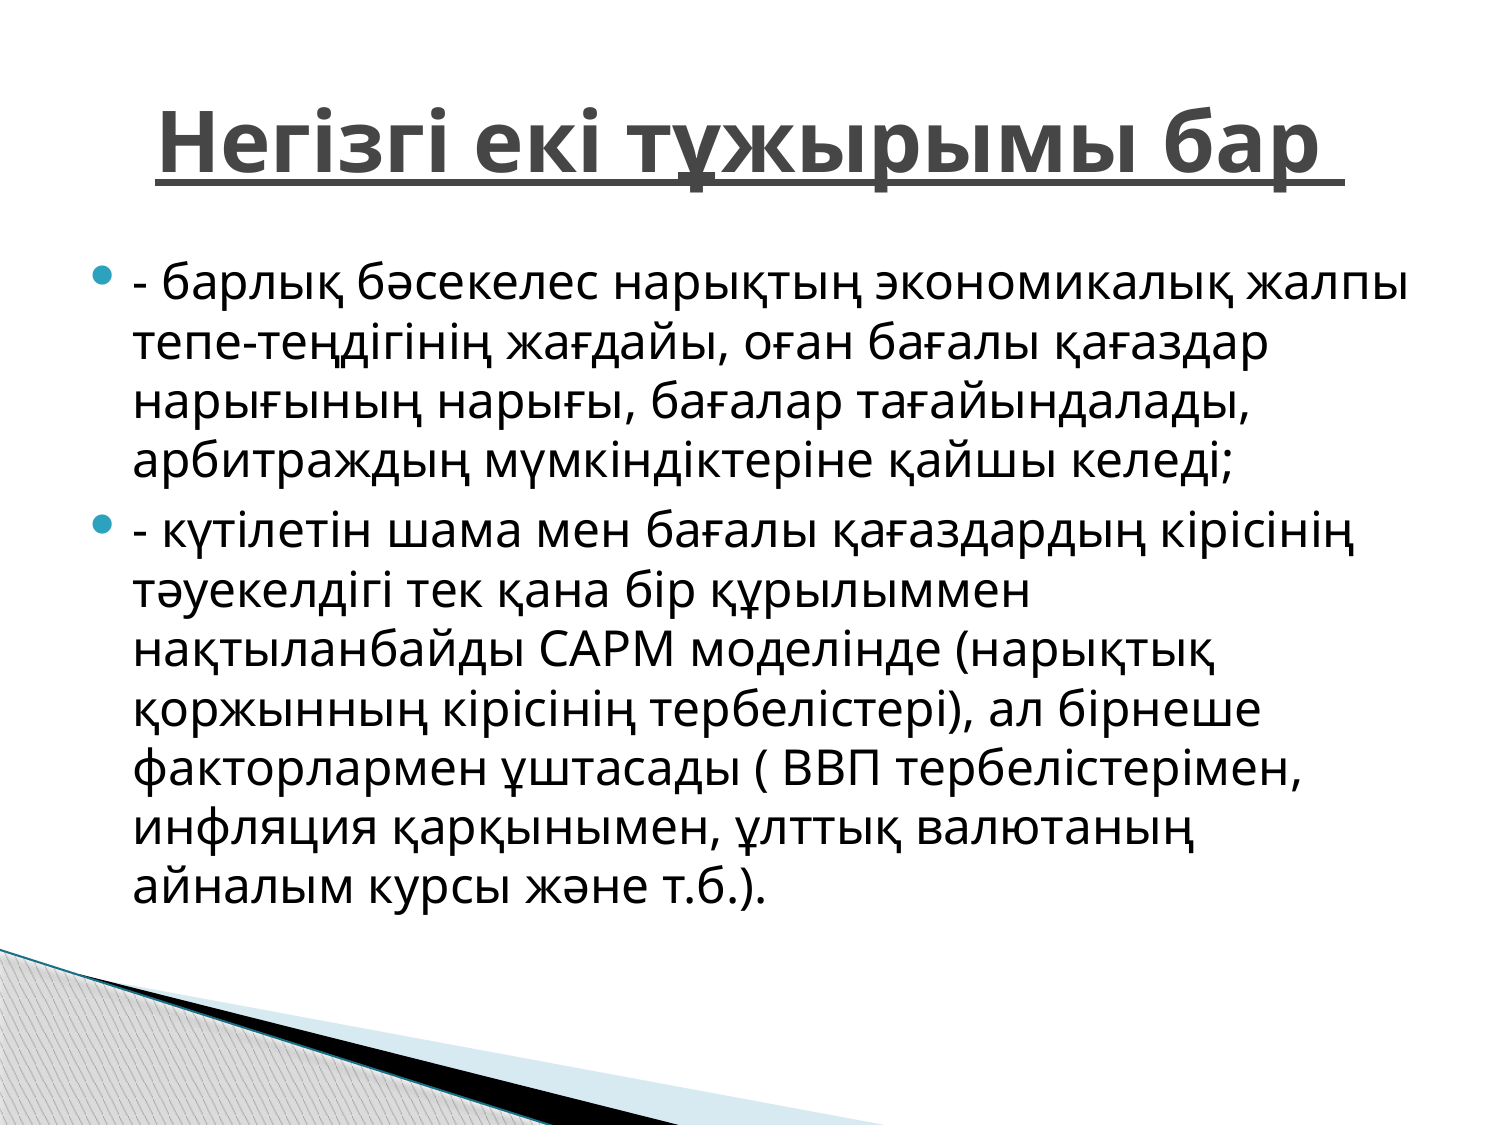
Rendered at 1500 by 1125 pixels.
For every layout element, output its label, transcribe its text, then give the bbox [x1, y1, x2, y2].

list - барлық бәсекелес нарықтың экономикалық жалпы тепе-теңдігінің жағдайы, оған бағалы қағаздар нарығының нарығы, бағалар тағайындалады, арбитраждың мүмкіндіктеріне қайшы келеді; - күтілетін шама мен бағалы қағаздардың кірісінің тәуекелдігі тек қана бір құрылыммен нақтыланбайды САРМ моделінде (нарықтық қоржынның кірісінің тербелістері), ал бірнеше факторлармен ұштасады ( ВВП тербелістерімен, инфляция қарқынымен, ұлттық валютаның айналым курсы және т.б.). [75, 243, 1425, 986]
title Негізгі екі тұжырымы бар [75, 45, 1425, 233]
